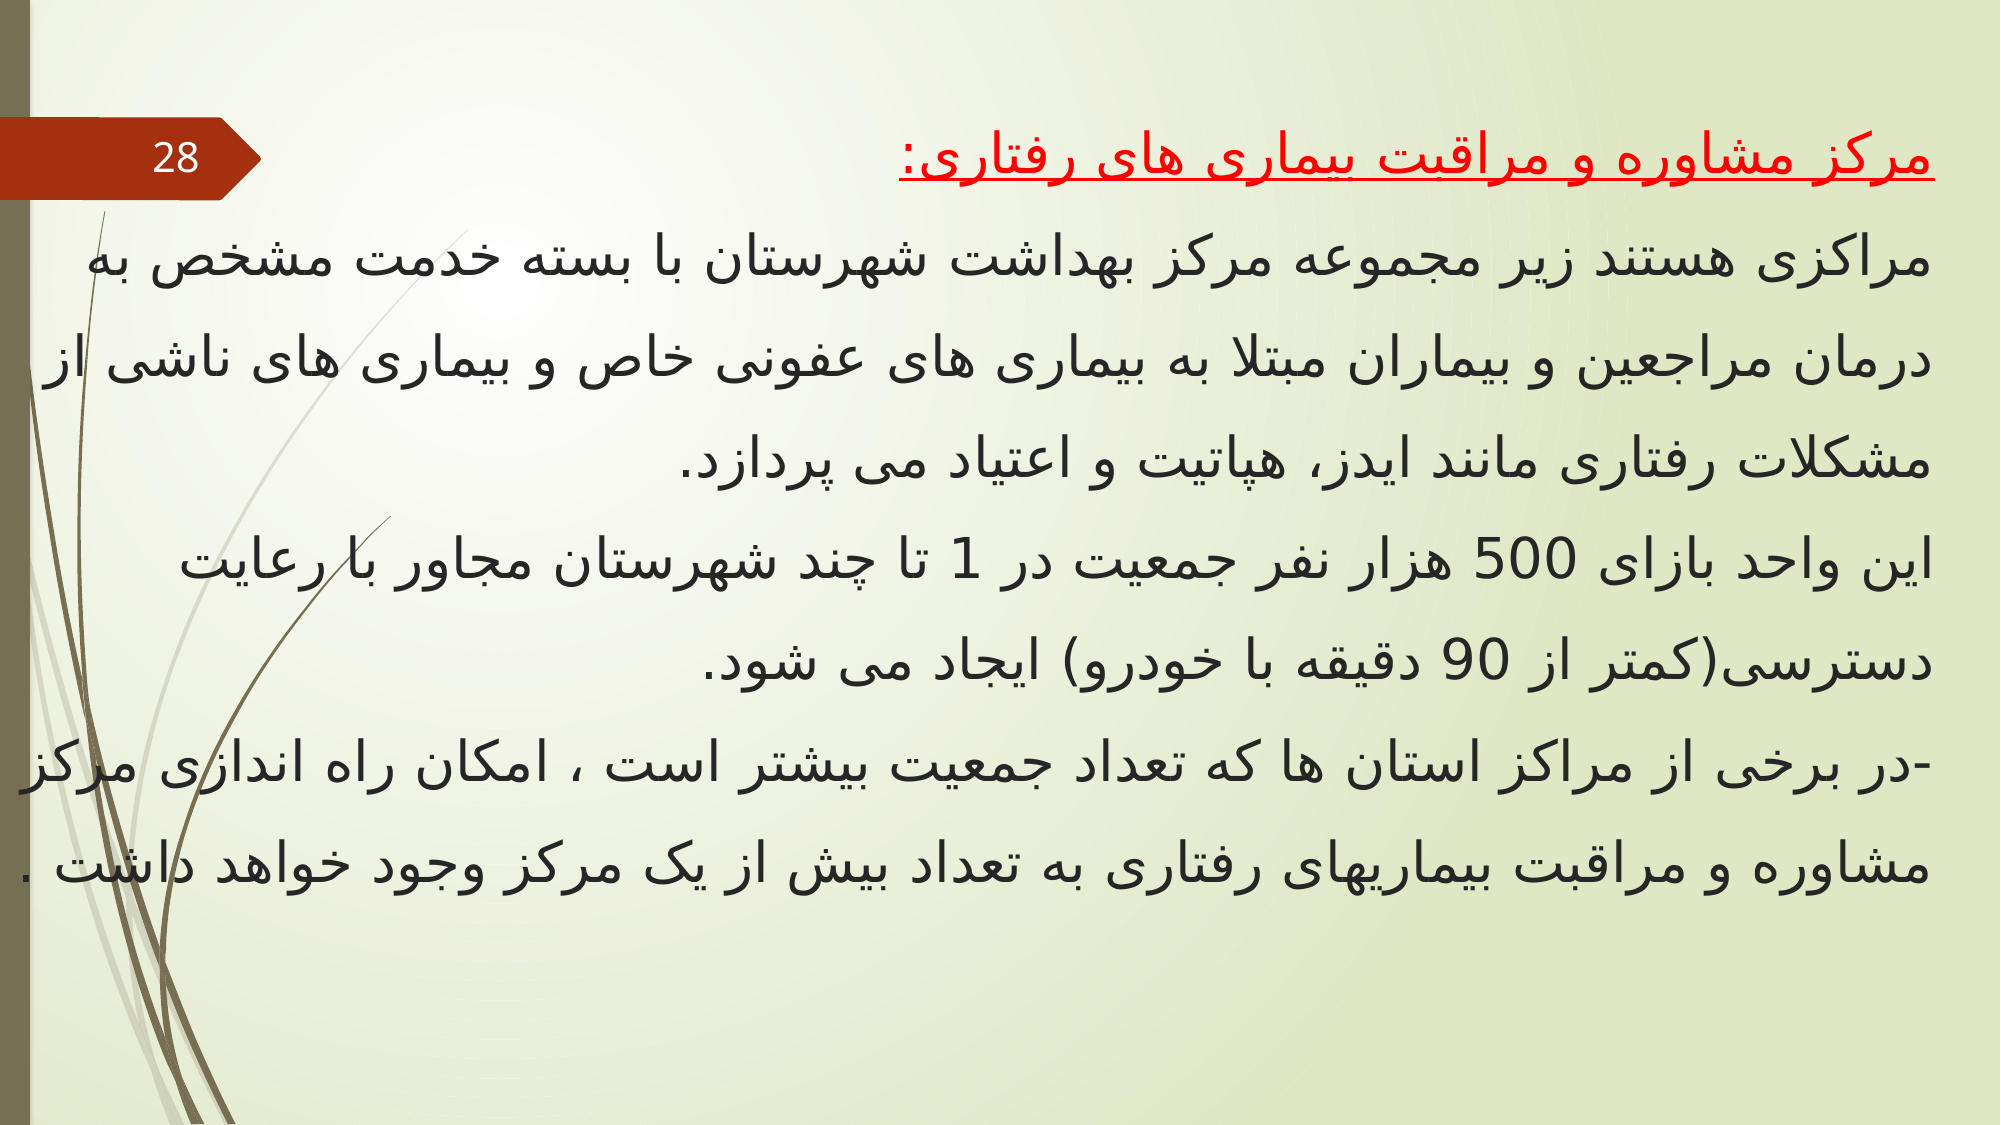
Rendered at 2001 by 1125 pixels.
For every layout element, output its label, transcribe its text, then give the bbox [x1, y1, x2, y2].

title مرکز مشاوره و مراقبت بیماری های رفتاری: مراکزی هستند زیر مجموعه مرکز بهداشت شهرستان با بسته خدمت مشخص به درمان مراجعین و بیماران مبتلا به بیماری های عفونی خاص و بیماری های ناشی از مشکلات رفتاری مانند ایدز، هپاتیت و اعتیاد می پردازد. این واحد بازای 500 هزار نفر جمعیت در 1 تا چند شهرستان مجاور با رعایت دسترسی(کمتر از 90 دقیقه با خودرو) ایجاد می شود. -در برخی از مراکز استان ها که تعداد جمعیت بیشتر است ، امکان راه اندازی مرکز مشاوره و مراقبت بیماریهای رفتاری به تعداد بیش از یک مرکز وجود خواهد داشت . [0, 76, 1950, 1084]
slide_number 28 [87, 129, 216, 190]
